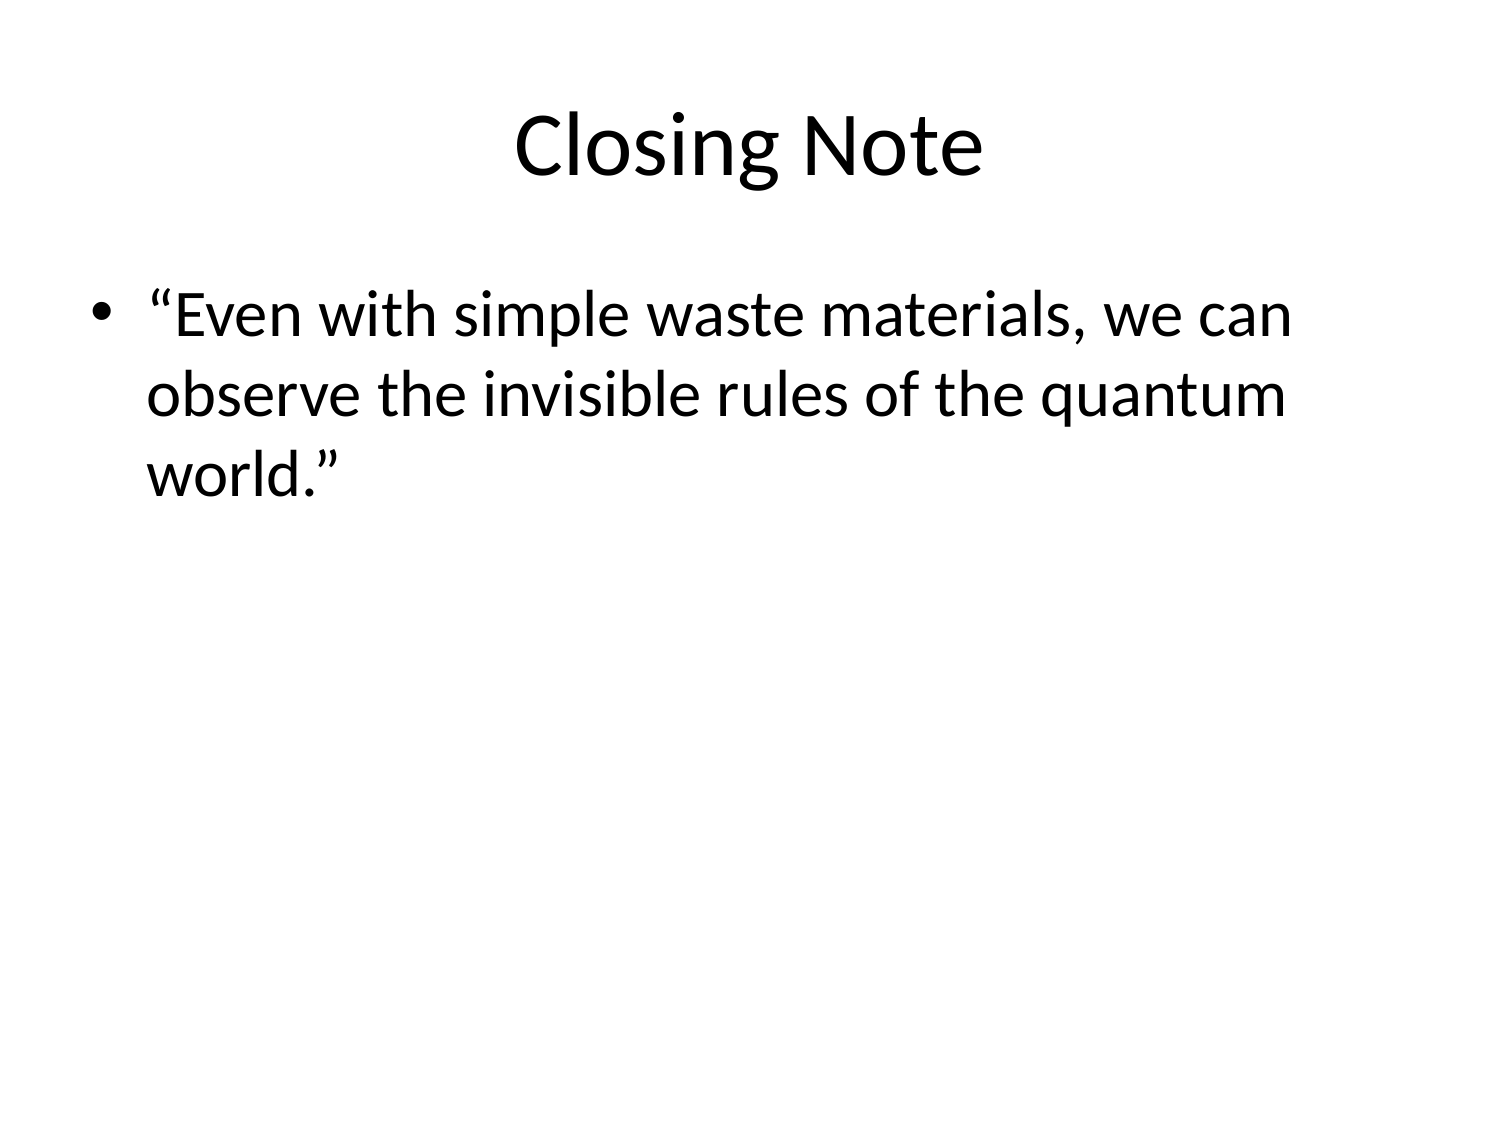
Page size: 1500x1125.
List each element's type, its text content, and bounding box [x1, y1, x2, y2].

title Closing Note [75, 45, 1425, 233]
list “Even with simple waste materials, we can observe the invisible rules of the quantum world.” [75, 262, 1425, 1005]
